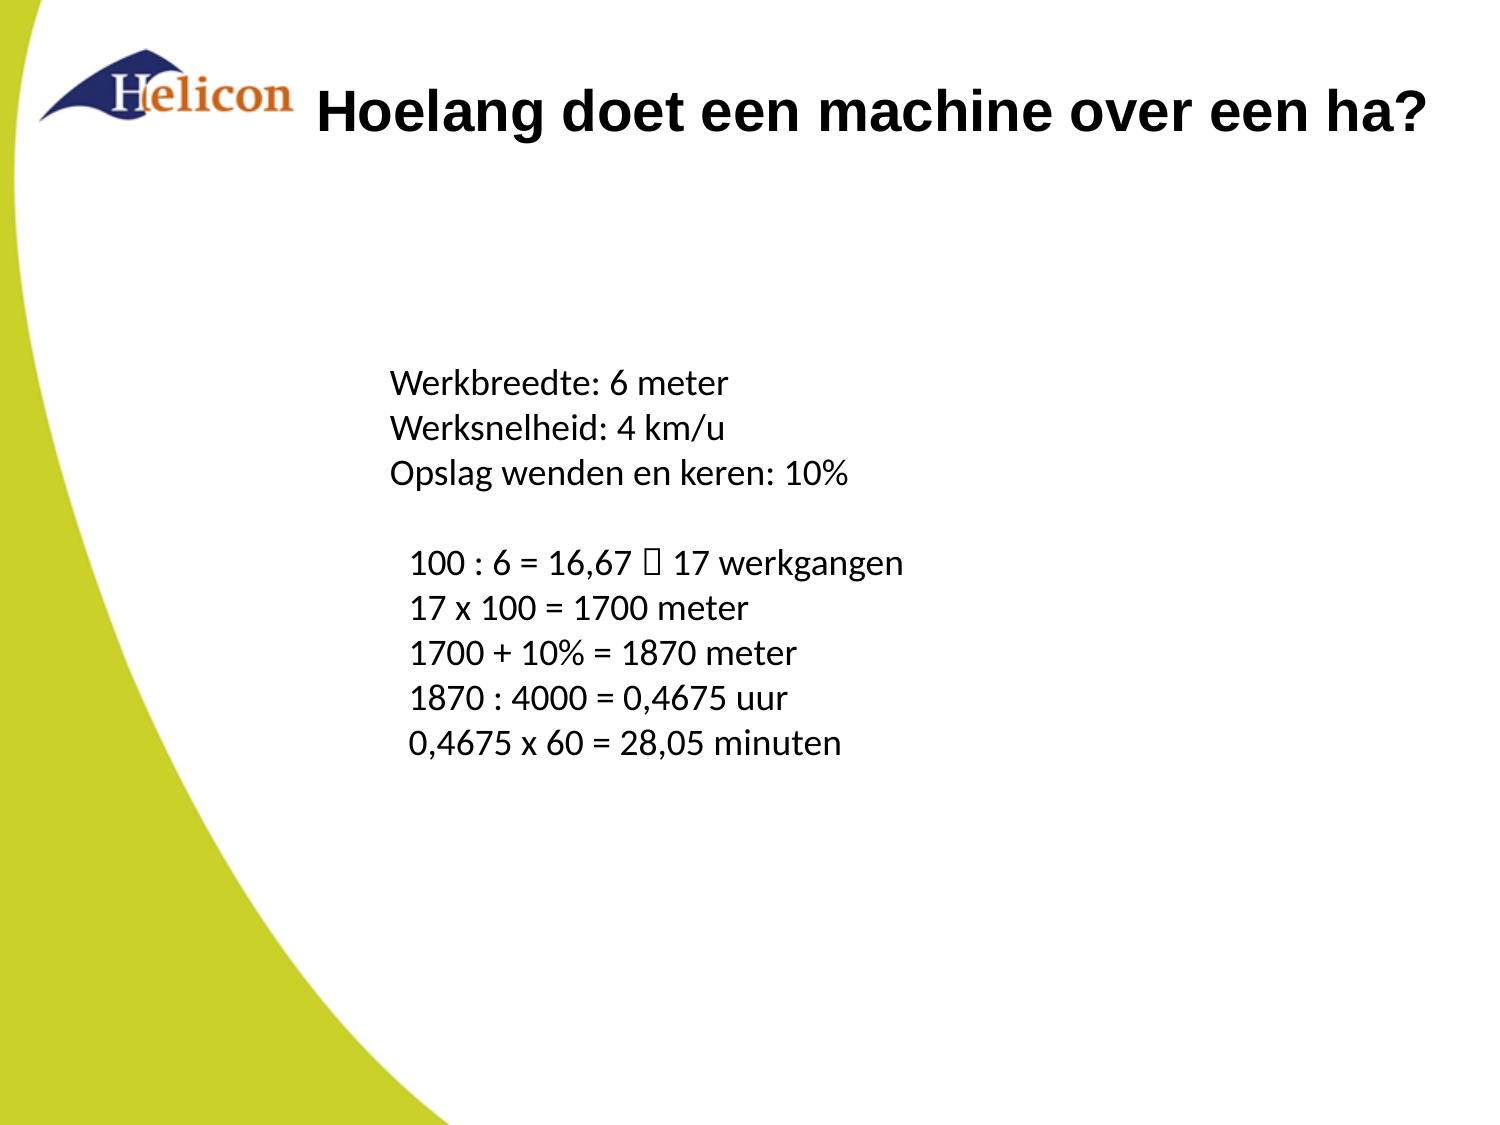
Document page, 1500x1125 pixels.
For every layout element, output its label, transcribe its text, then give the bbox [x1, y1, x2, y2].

picture [0, 0, 1500, 1125]
title Hoelang doet een machine over een ha? [301, 54, 1471, 161]
text_box Werkbreedte: 6 meter Werksnelheid: 4 km/u Opslag wenden en keren: 10% 100 : 6 = 16,67  17 werkgangen 17 x 100 = 1700 meter 1700 + 10% = 1870 meter 1870 : 4000 = 0,4675 uur 0,4675 x 60 = 28,05 minuten [374, 350, 1125, 771]
